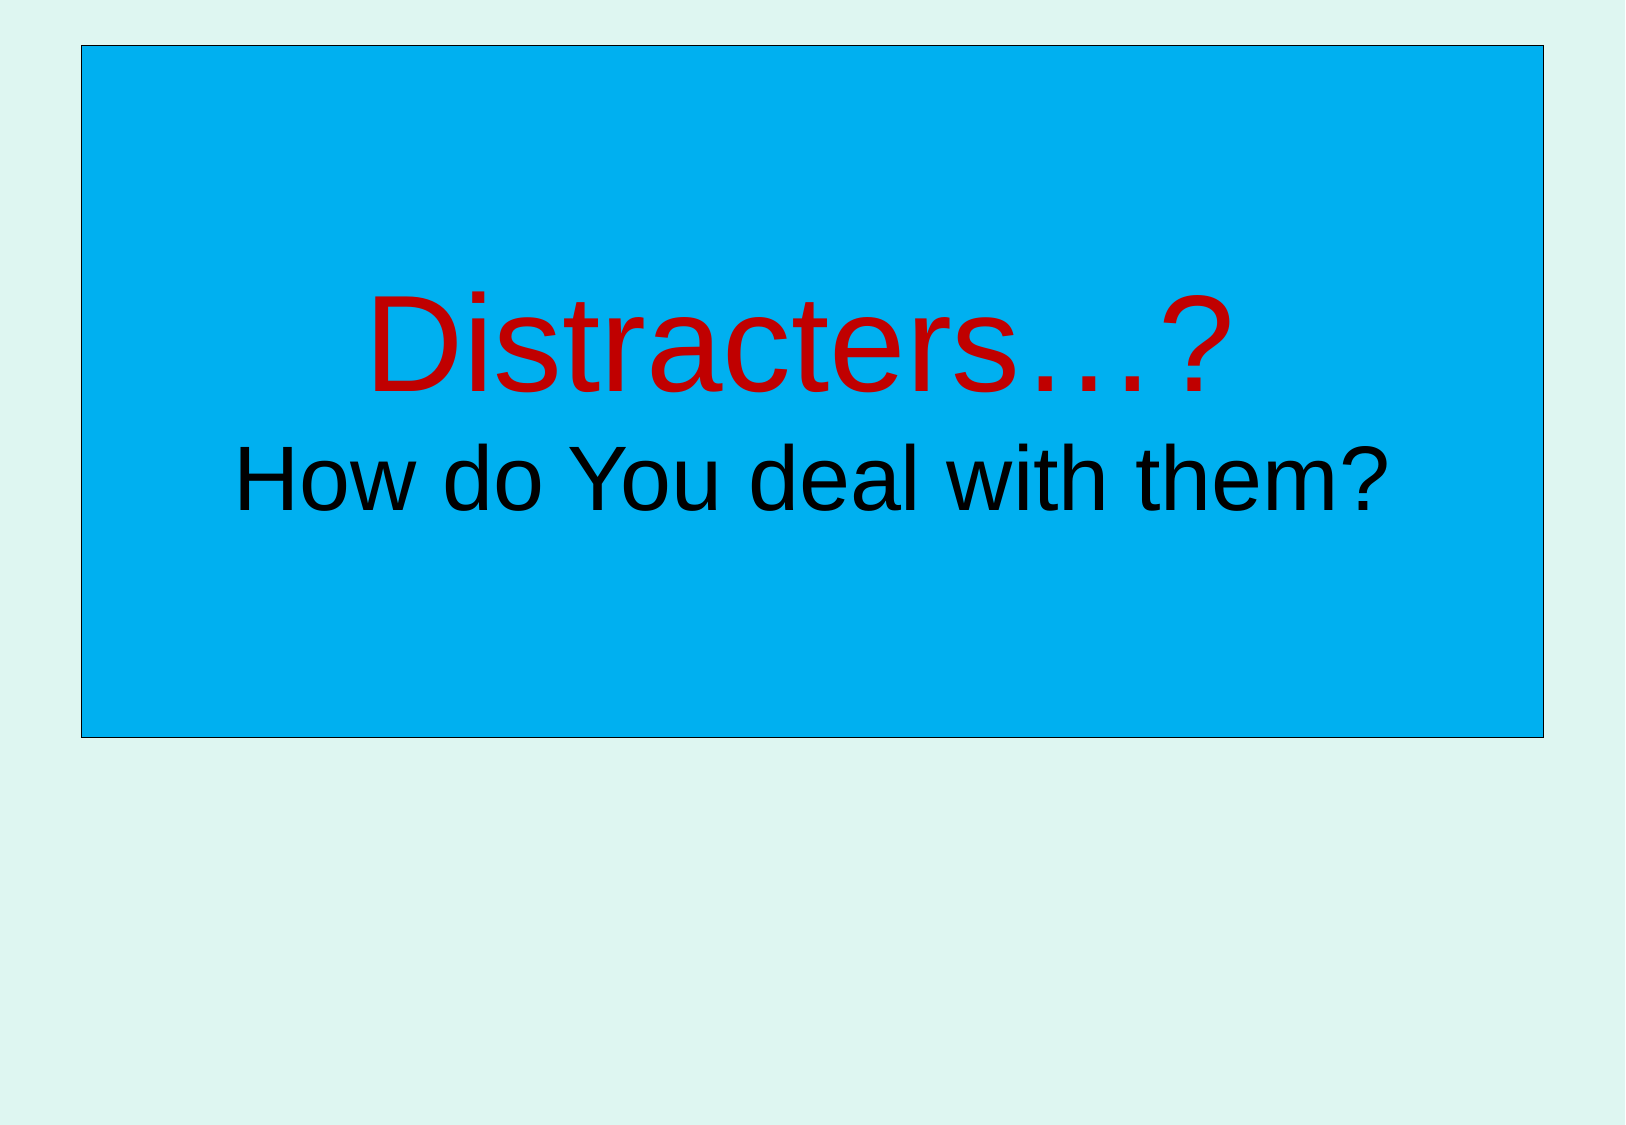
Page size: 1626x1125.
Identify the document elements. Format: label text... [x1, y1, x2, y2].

title Distracters…? How do You deal with them? [81, 45, 1544, 738]
